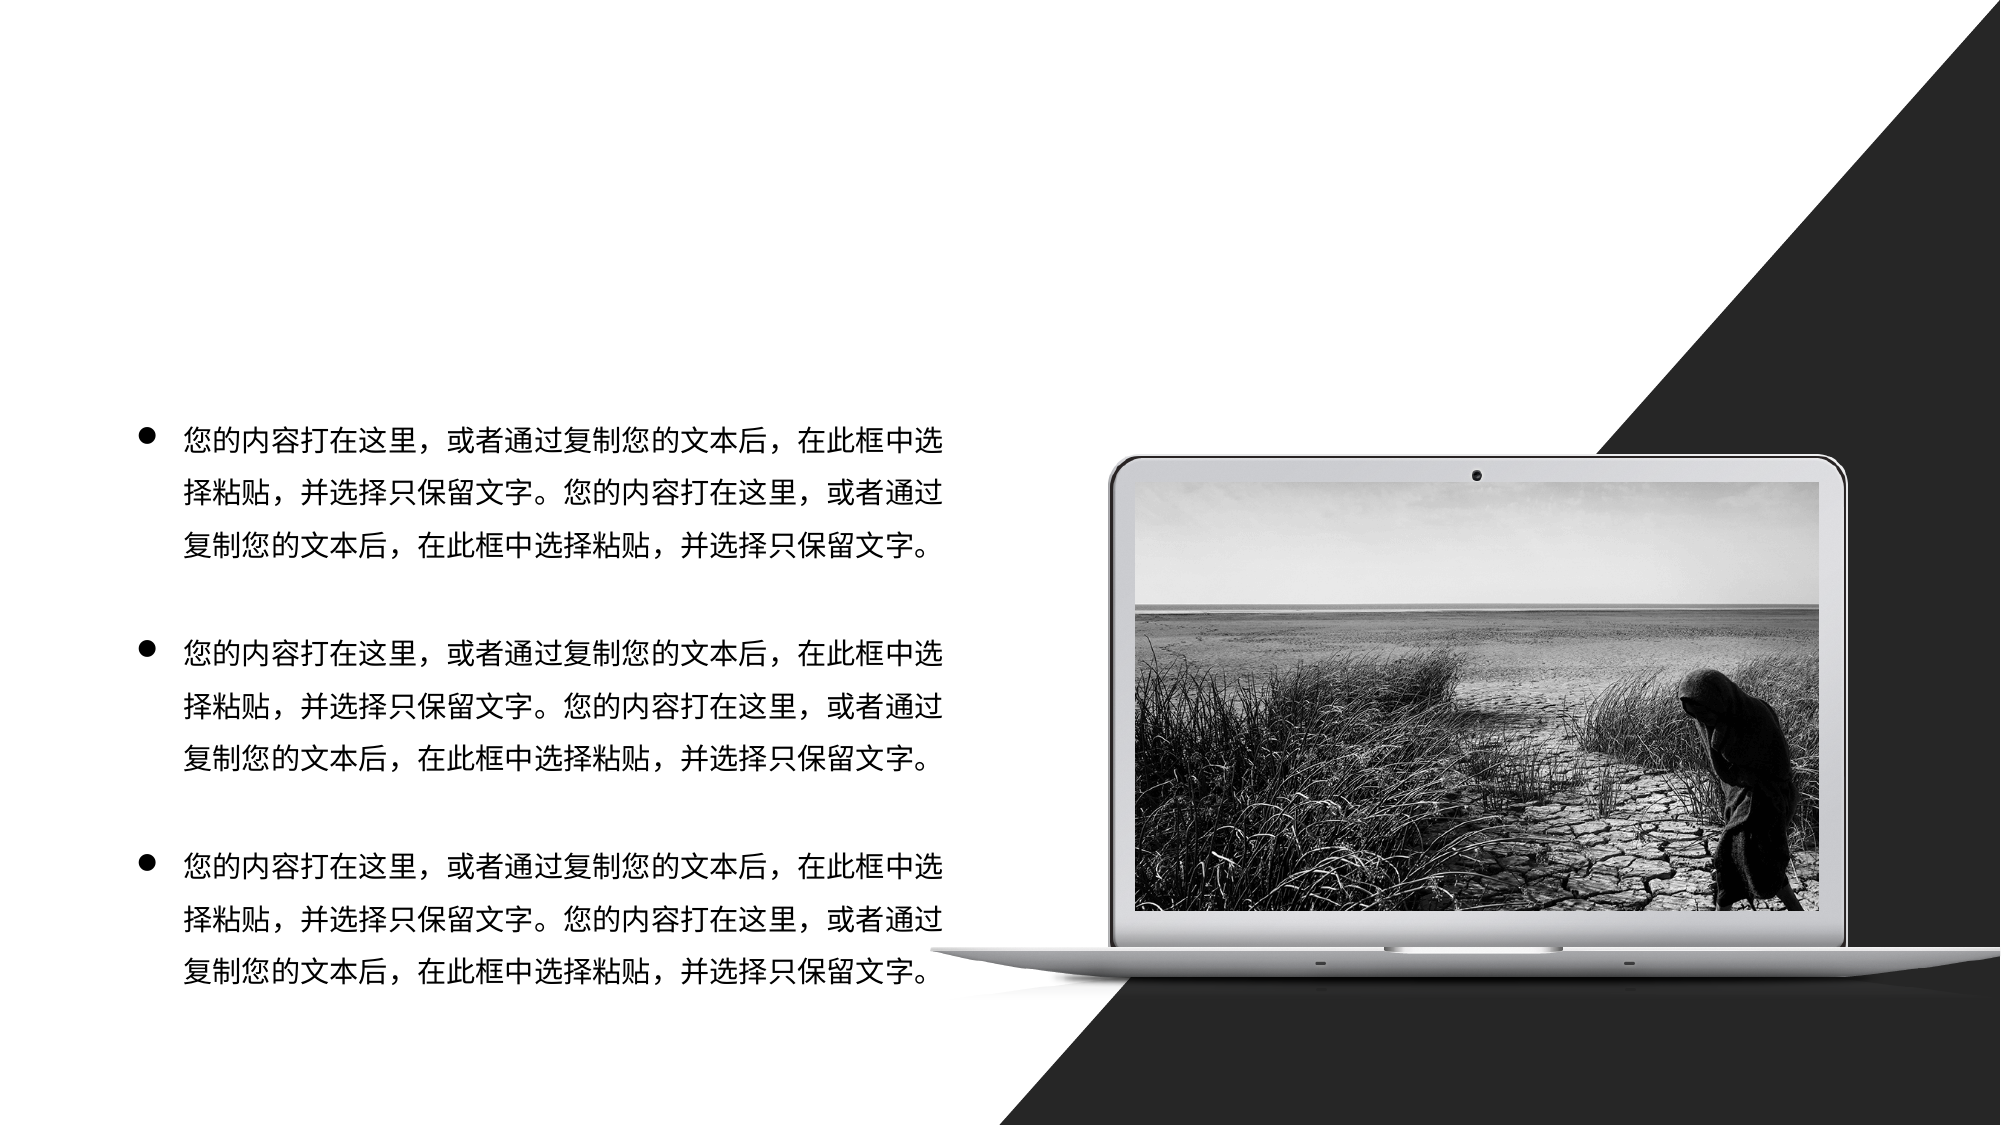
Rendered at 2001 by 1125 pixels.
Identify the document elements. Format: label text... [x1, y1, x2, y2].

text_box 您的内容打在这里，或者通过复制您的文本后，在此框中选择粘贴，并选择只保留文字。您的内容打在这里，或者通过复制您的文本后，在此框中选择粘贴，并选择只保留文字。 [121, 823, 975, 996]
text_box 您的内容打在这里，或者通过复制您的文本后，在此框中选择粘贴，并选择只保留文字。您的内容打在这里，或者通过复制您的文本后，在此框中选择粘贴，并选择只保留文字。 [121, 610, 975, 783]
picture [804, 318, 2001, 1125]
text_box 您的内容打在这里，或者通过复制您的文本后，在此框中选择粘贴，并选择只保留文字。您的内容打在这里，或者通过复制您的文本后，在此框中选择粘贴，并选择只保留文字。 [121, 397, 975, 570]
